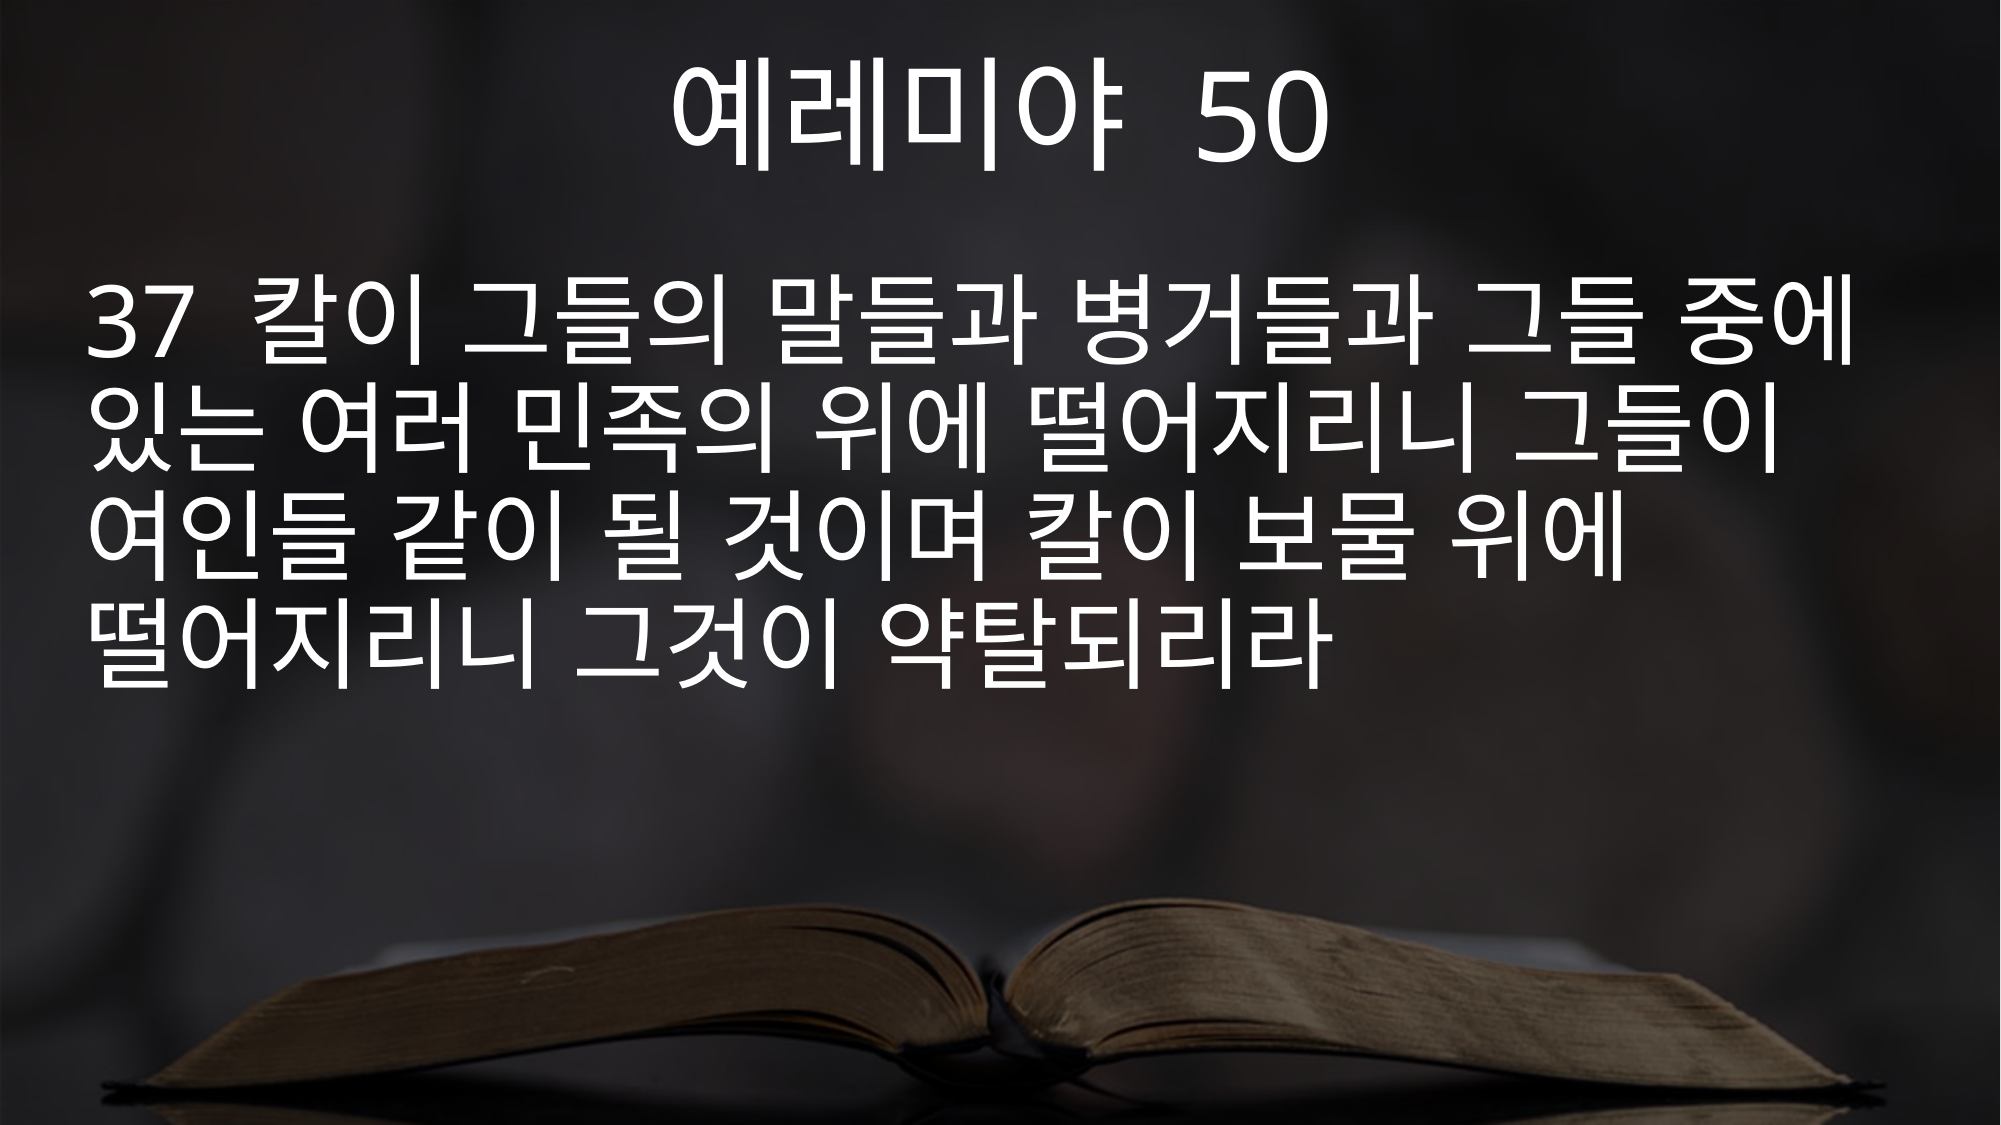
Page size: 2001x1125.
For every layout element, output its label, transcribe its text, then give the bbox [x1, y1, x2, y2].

list 37 칼이 그들의 말들과 병거들과 그들 중에 있는 여러 민족의 위에 떨어지리니 그들이 여인들 같이 될 것이며 칼이 보물 위에 떨어지리니 그것이 약탈되리라 [69, 263, 1953, 423]
picture [0, 0, 2001, 1125]
footer 예레미야 50 [0, 32, 2000, 192]
